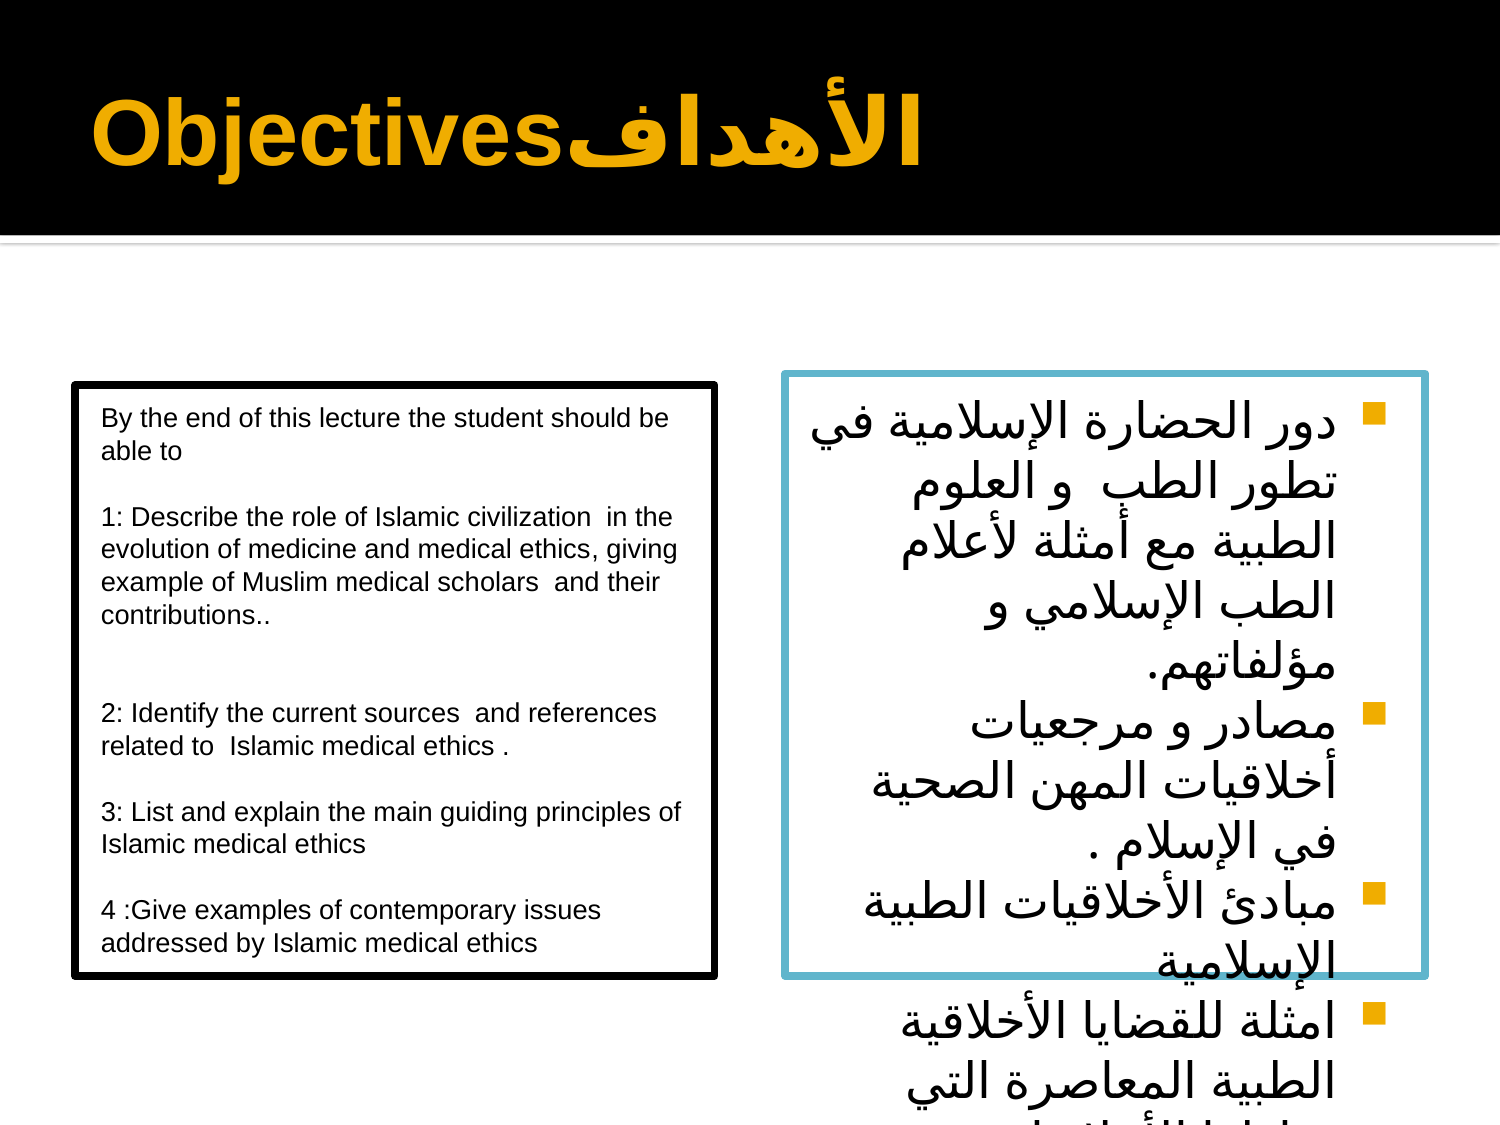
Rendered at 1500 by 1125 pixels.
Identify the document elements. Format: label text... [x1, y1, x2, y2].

title Objectivesالأهداف [75, 25, 1425, 231]
list By the end of this lecture the student should be able to 1: Describe the role of Islamic civilization in the evolution of medicine and medical ethics, giving example of Muslim medical scholars and their contributions.. 2: Identify the current sources and references related to Islamic medical ethics . 3: List and explain the main guiding principles of Islamic medical ethics 4 :Give examples of contemporary issues addressed by Islamic medical ethics [71, 381, 718, 980]
text_box دور الحضارة الإسلامية في تطور الطب و العلوم الطبية مع أمثلة لأعلام الطب الإسلامي و مؤلفاتهم. مصادر و مرجعيات أخلاقيات المهن الصحية في الإسلام . مبادئ الأخلاقيات الطبية الإسلامية امثلة للقضايا الأخلاقية الطبية المعاصرة التي تتناولها الأخلاقيات الإسلامية بطريقة متميزة. [781, 370, 1429, 980]
